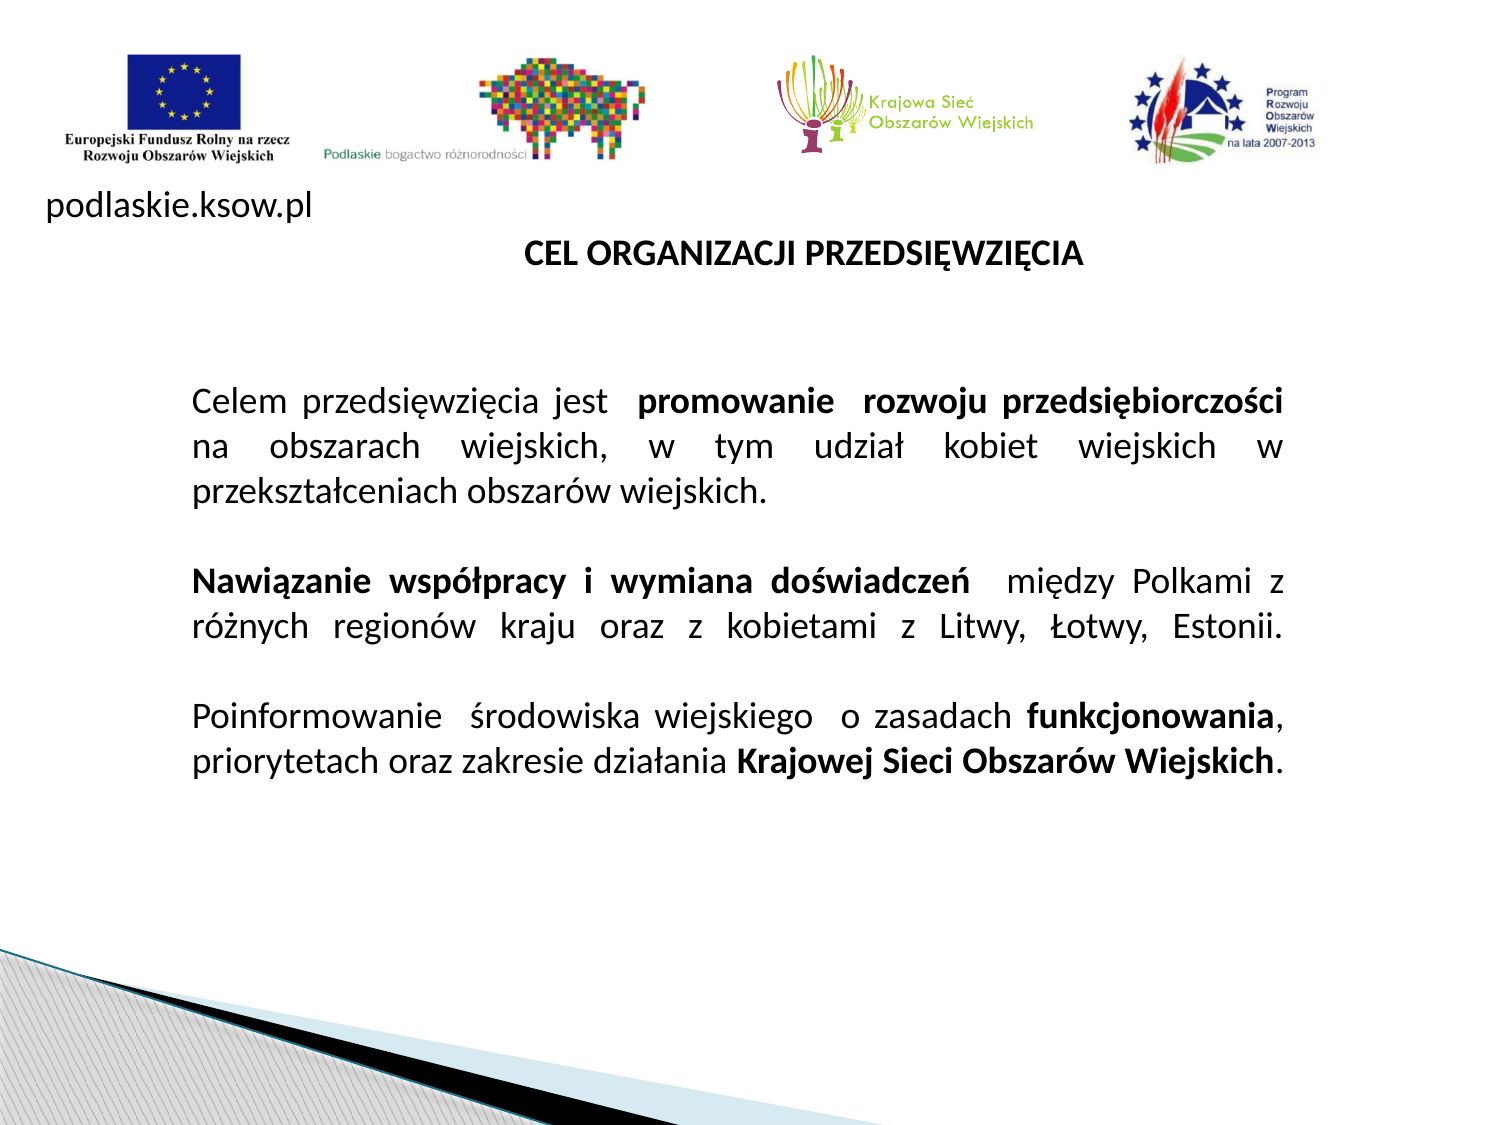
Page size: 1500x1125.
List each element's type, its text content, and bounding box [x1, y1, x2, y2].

text_box Celem przedsięwzięcia jest promowanie rozwoju przedsiębiorczości na obszarach wiejskich, w tym udział kobiet wiejskich w przekształceniach obszarów wiejskich. Nawiązanie współpracy i wymiana doświadczeń między Polkami z różnych regionów kraju oraz z kobietami z Litwy, Łotwy, Estonii. Poinformowanie środowiska wiejskiego o zasadach funkcjonowania, priorytetach oraz zakresie działania Krajowej Sieci Obszarów Wiejskich. [177, 233, 1300, 857]
text_box [74, 45, 1425, 233]
picture [64, 54, 290, 164]
text_box podlaskie.ksow.pl [30, 172, 329, 233]
text_box CEL ORGANIZACJI PRZEDSIĘWZIĘCIA [509, 219, 1100, 326]
picture [324, 47, 656, 172]
picture [1119, 53, 1330, 166]
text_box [776, 54, 1034, 155]
